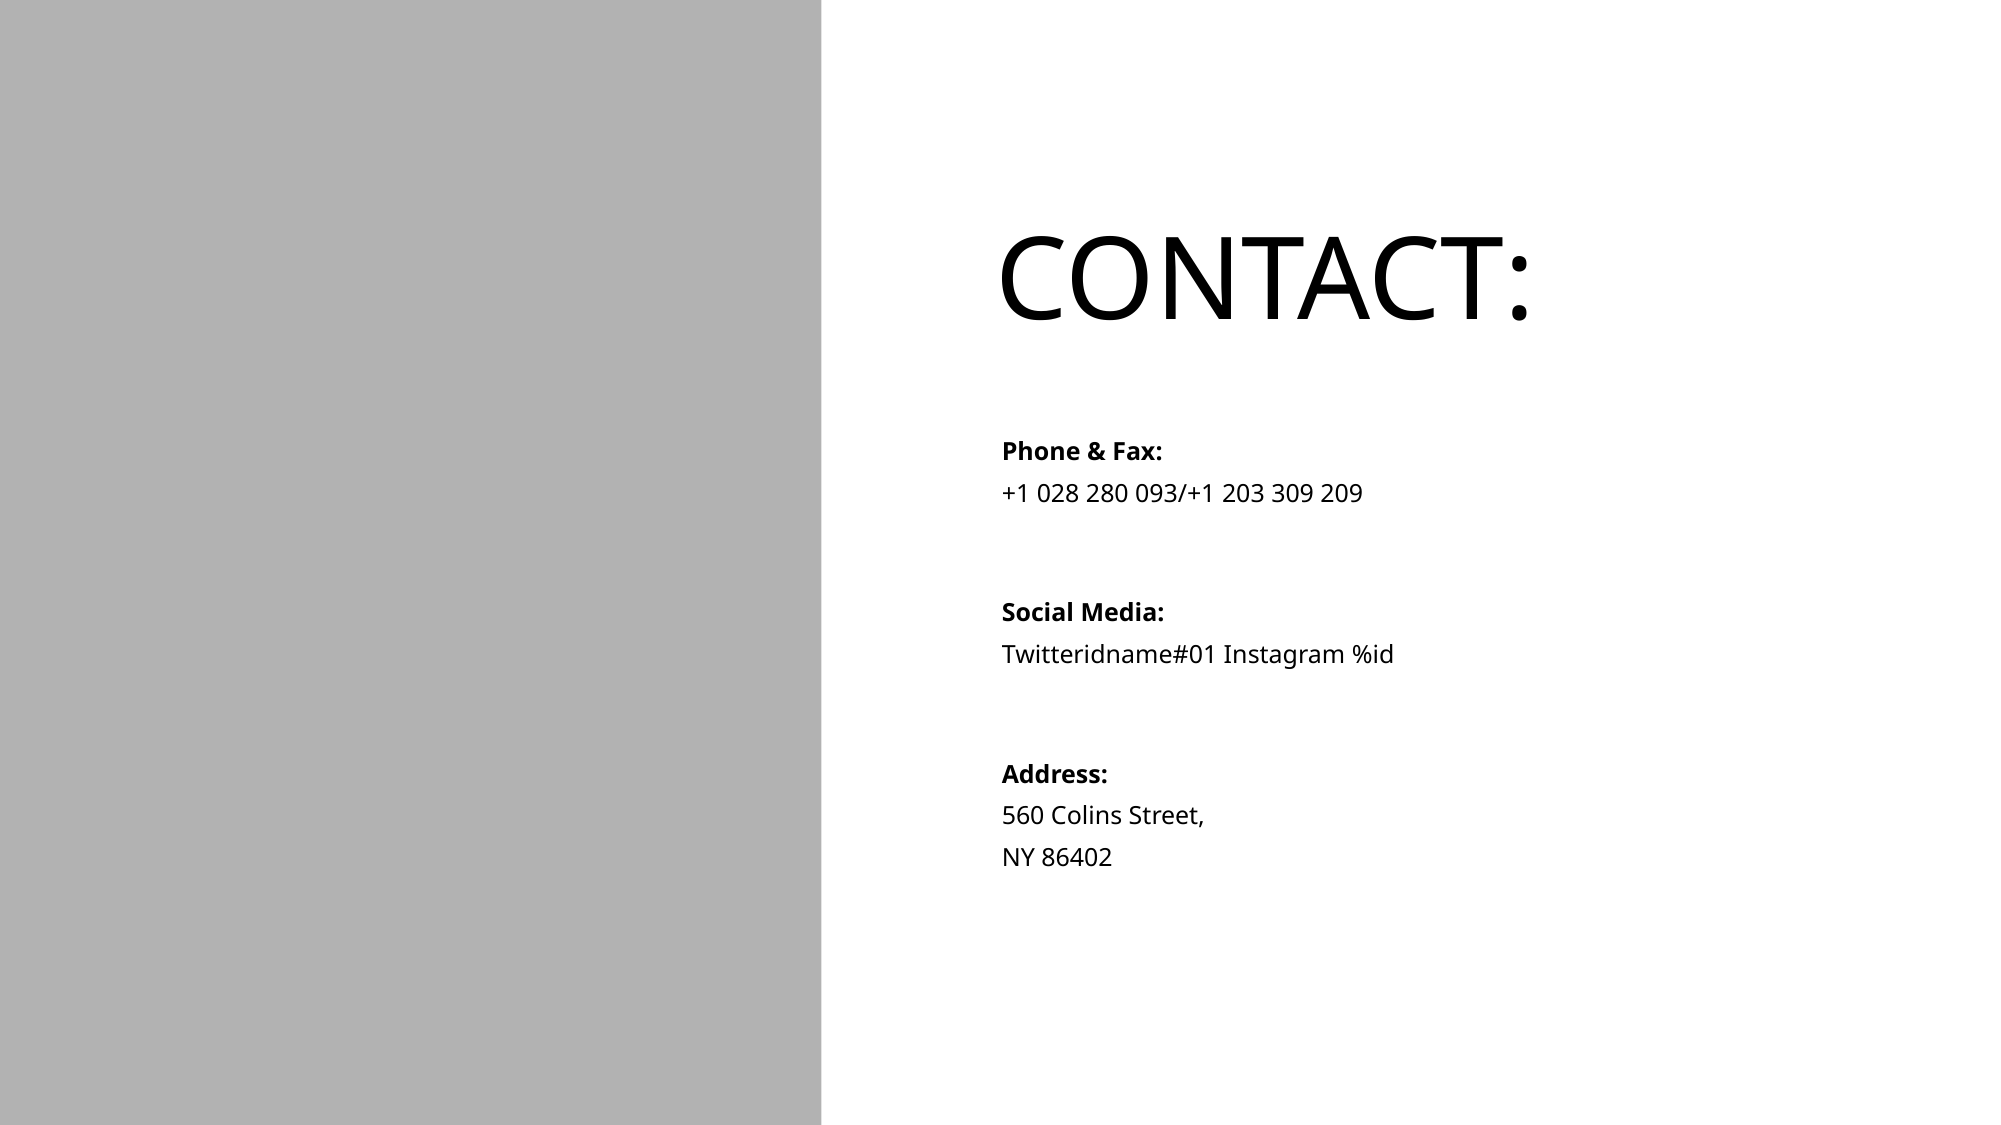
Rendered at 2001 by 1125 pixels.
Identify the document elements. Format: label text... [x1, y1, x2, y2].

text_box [987, 416, 1508, 877]
picture [0, 0, 822, 1125]
text_box CONTACT: [980, 209, 1615, 350]
